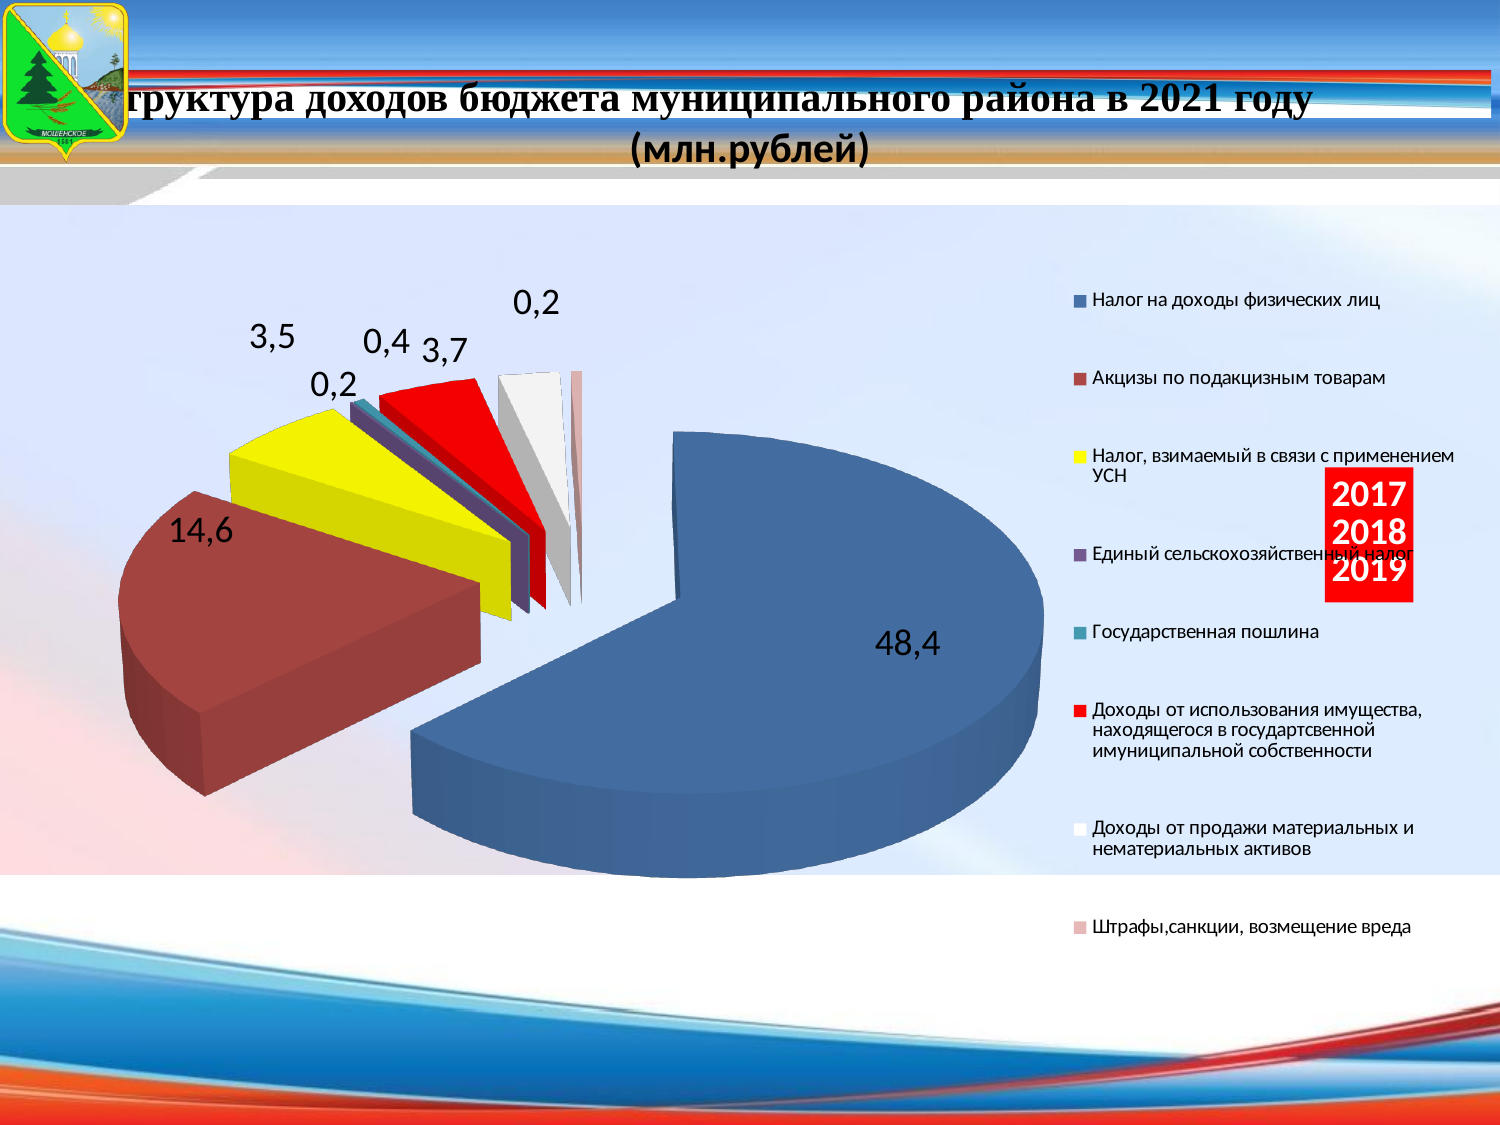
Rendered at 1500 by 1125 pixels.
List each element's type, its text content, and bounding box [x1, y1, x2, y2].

text_box [0, 875, 1500, 1125]
text_box Структура доходов бюджета муниципального района в 2021 году (млн.рублей) [135, 70, 1492, 118]
picture [0, 0, 1500, 875]
chart [62, 227, 1486, 1060]
